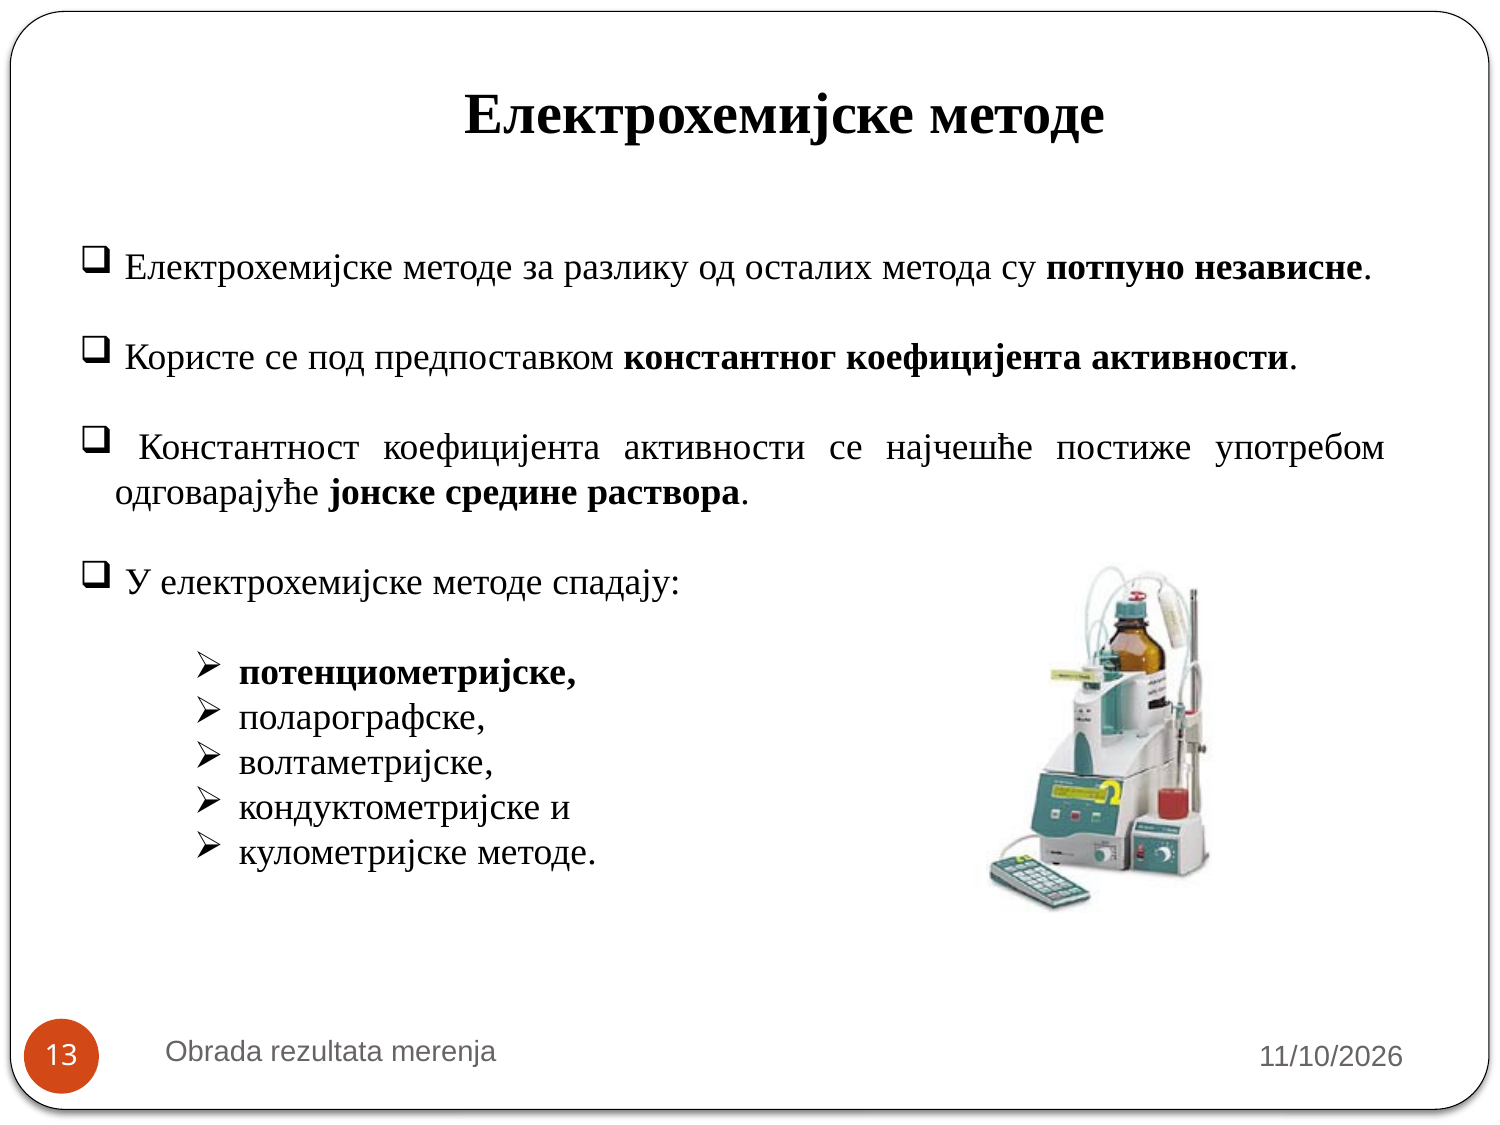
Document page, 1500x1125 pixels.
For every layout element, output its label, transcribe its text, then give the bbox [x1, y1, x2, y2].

picture [974, 562, 1217, 921]
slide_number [1012, 1015, 1419, 1094]
title Електрохемијске методе [147, 77, 1423, 161]
slide_number 13 [23, 1018, 99, 1094]
text_box Електрохемијске методе за разлику од осталих метода су потпуно независне. Користе се под предпоставком константног коефицијента активности. Константност коефицијента активности се најчешће постиже употребом одговарајуће јонске средине раствора. У електрохемијске методе спадају: потенциометријске, поларографске, волтаметријске, кондуктометријске и кулометријске методе. [64, 235, 1400, 880]
footer Obrada rezultata merenja [150, 1012, 800, 1088]
